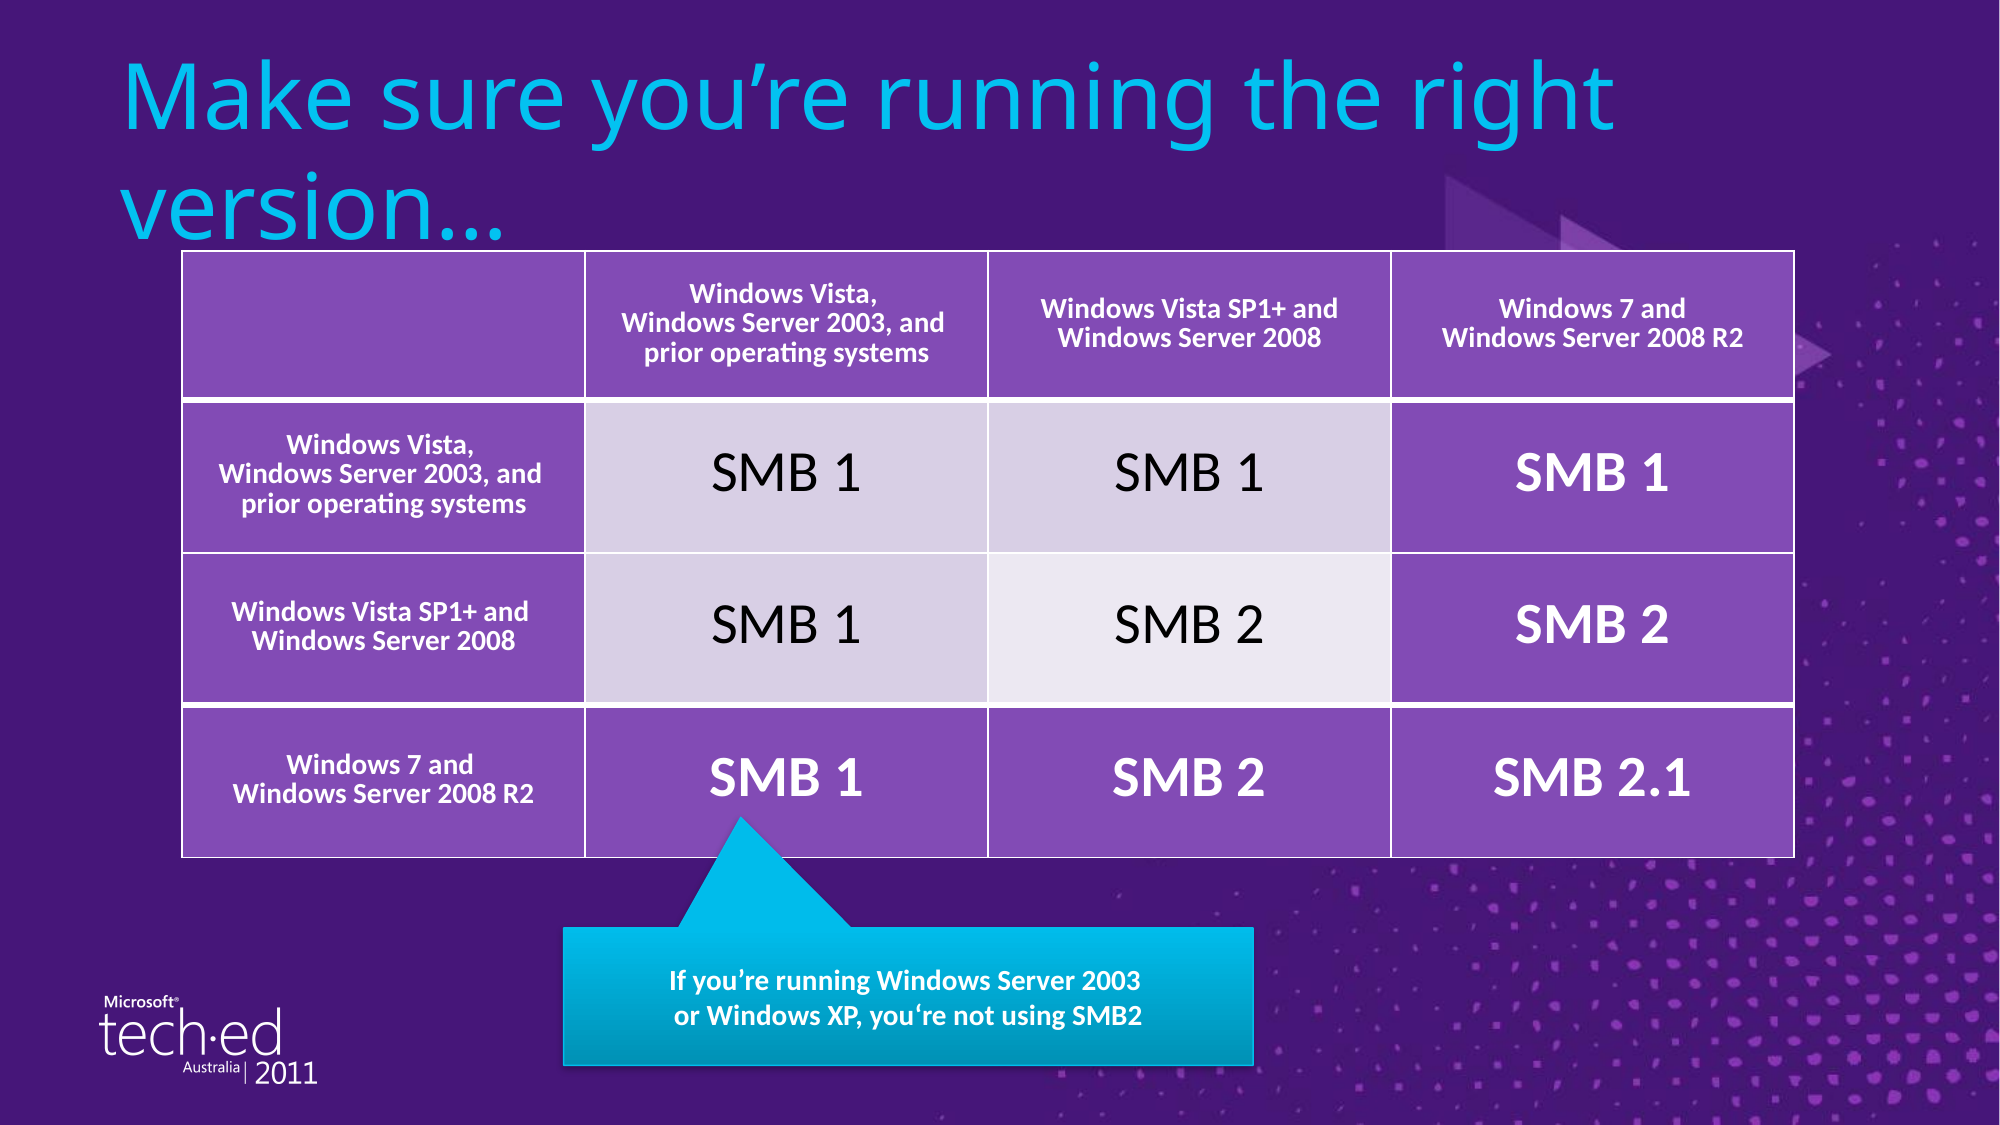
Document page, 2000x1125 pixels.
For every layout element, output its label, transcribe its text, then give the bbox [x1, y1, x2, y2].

table_cell SMB 1 [1392, 403, 1793, 552]
table_cell SMB 2.1 [1392, 708, 1793, 857]
text_box If you’re running Windows Server 2003 or Windows XP, you‘re not using SMB2 [562, 816, 1254, 1067]
table_cell SMB 1 [586, 554, 987, 702]
table_cell SMB 1 [586, 708, 987, 857]
table_cell SMB 2 [989, 554, 1390, 702]
table_cell Windows 7 and Windows Server 2008 R2 [183, 708, 584, 857]
table_cell Windows Vista SP1+ and Windows Server 2008 [183, 554, 584, 702]
table_header [183, 252, 584, 397]
picture [0, 0, 2000, 1125]
table_cell SMB 1 [989, 403, 1390, 552]
table_header Windows 7 and Windows Server 2008 R2 [1392, 252, 1793, 397]
title Make sure you’re running the right version… [99, 54, 1978, 243]
table_cell SMB 2 [989, 708, 1390, 857]
table_cell Windows Vista, Windows Server 2003, and prior operating systems [183, 403, 584, 552]
table_header Windows Vista SP1+ and Windows Server 2008 [989, 252, 1390, 397]
table_cell SMB 2 [1392, 554, 1793, 702]
table_cell SMB 1 [586, 403, 987, 552]
table_header Windows Vista, Windows Server 2003, and prior operating systems [586, 252, 987, 397]
